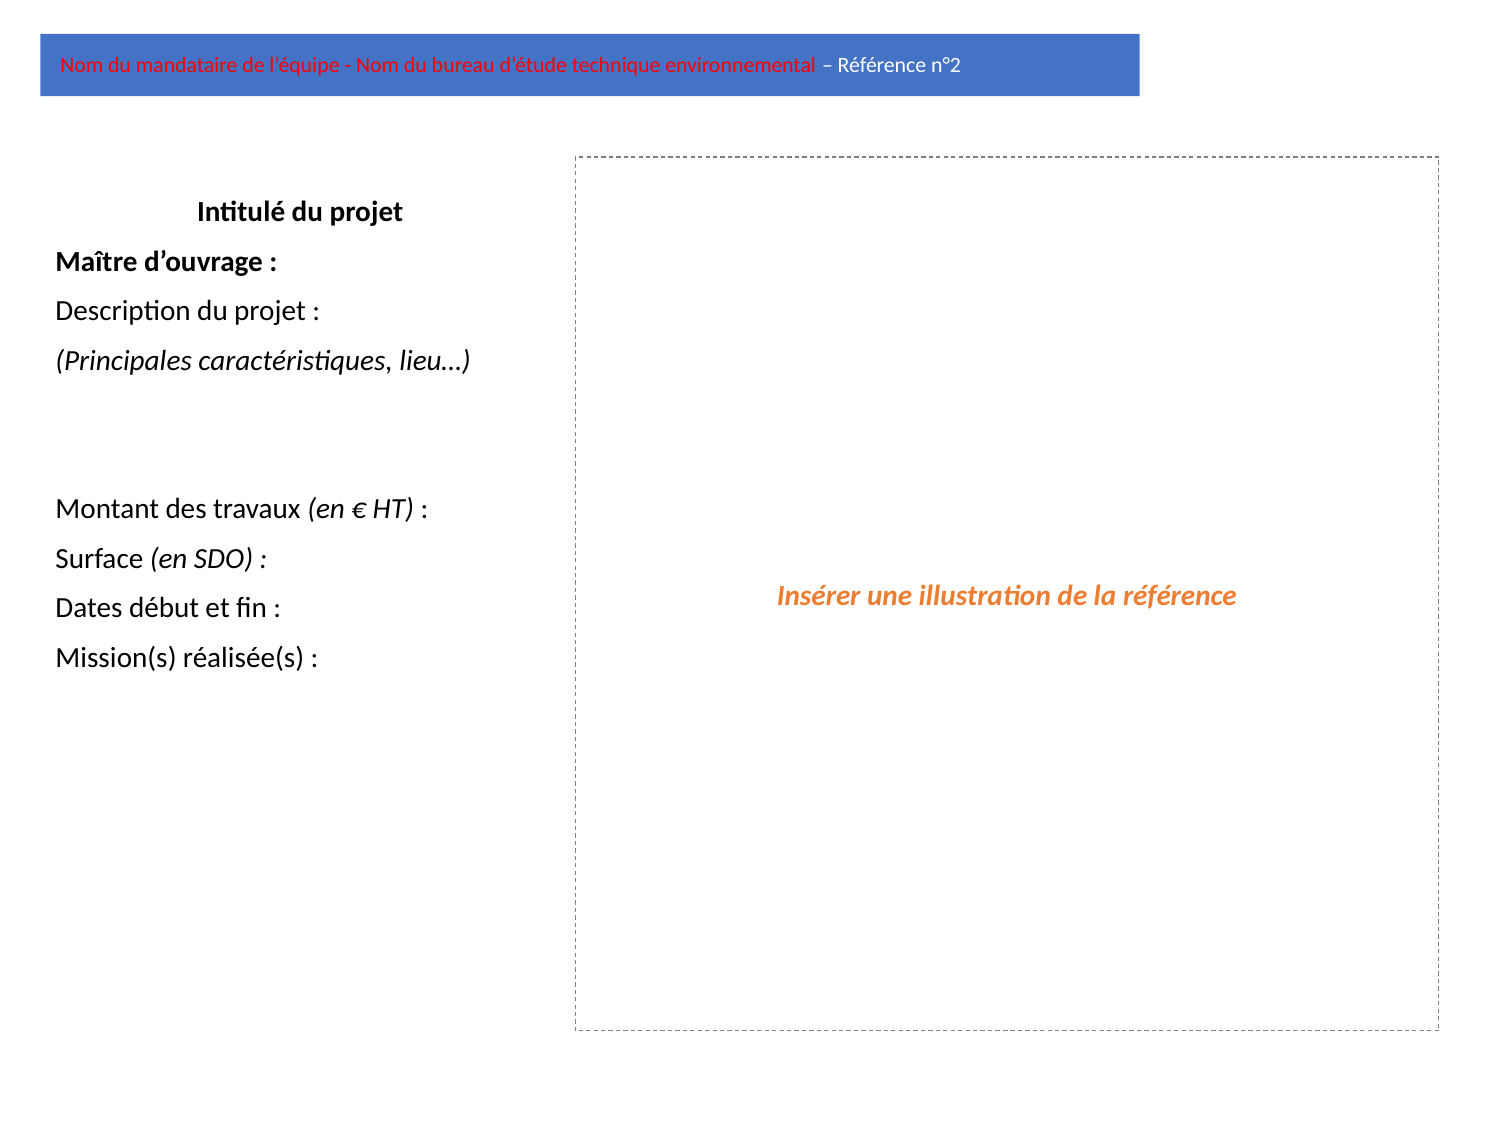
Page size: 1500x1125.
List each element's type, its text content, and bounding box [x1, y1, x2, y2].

text_box Insérer une illustration de la référence [574, 156, 1440, 1032]
text_box Nom du mandataire de l’équipe - Nom du bureau d’étude technique environnemental – Référence n°2 [40, 33, 1140, 97]
text_box Intitulé du projet Maître d’ouvrage : Description du projet : (Principales caractéristiques, lieu…) Montant des travaux (en € HT) : Surface (en SDO) : Dates début et fin : Mission(s) réalisée(s) : [40, 184, 561, 681]
